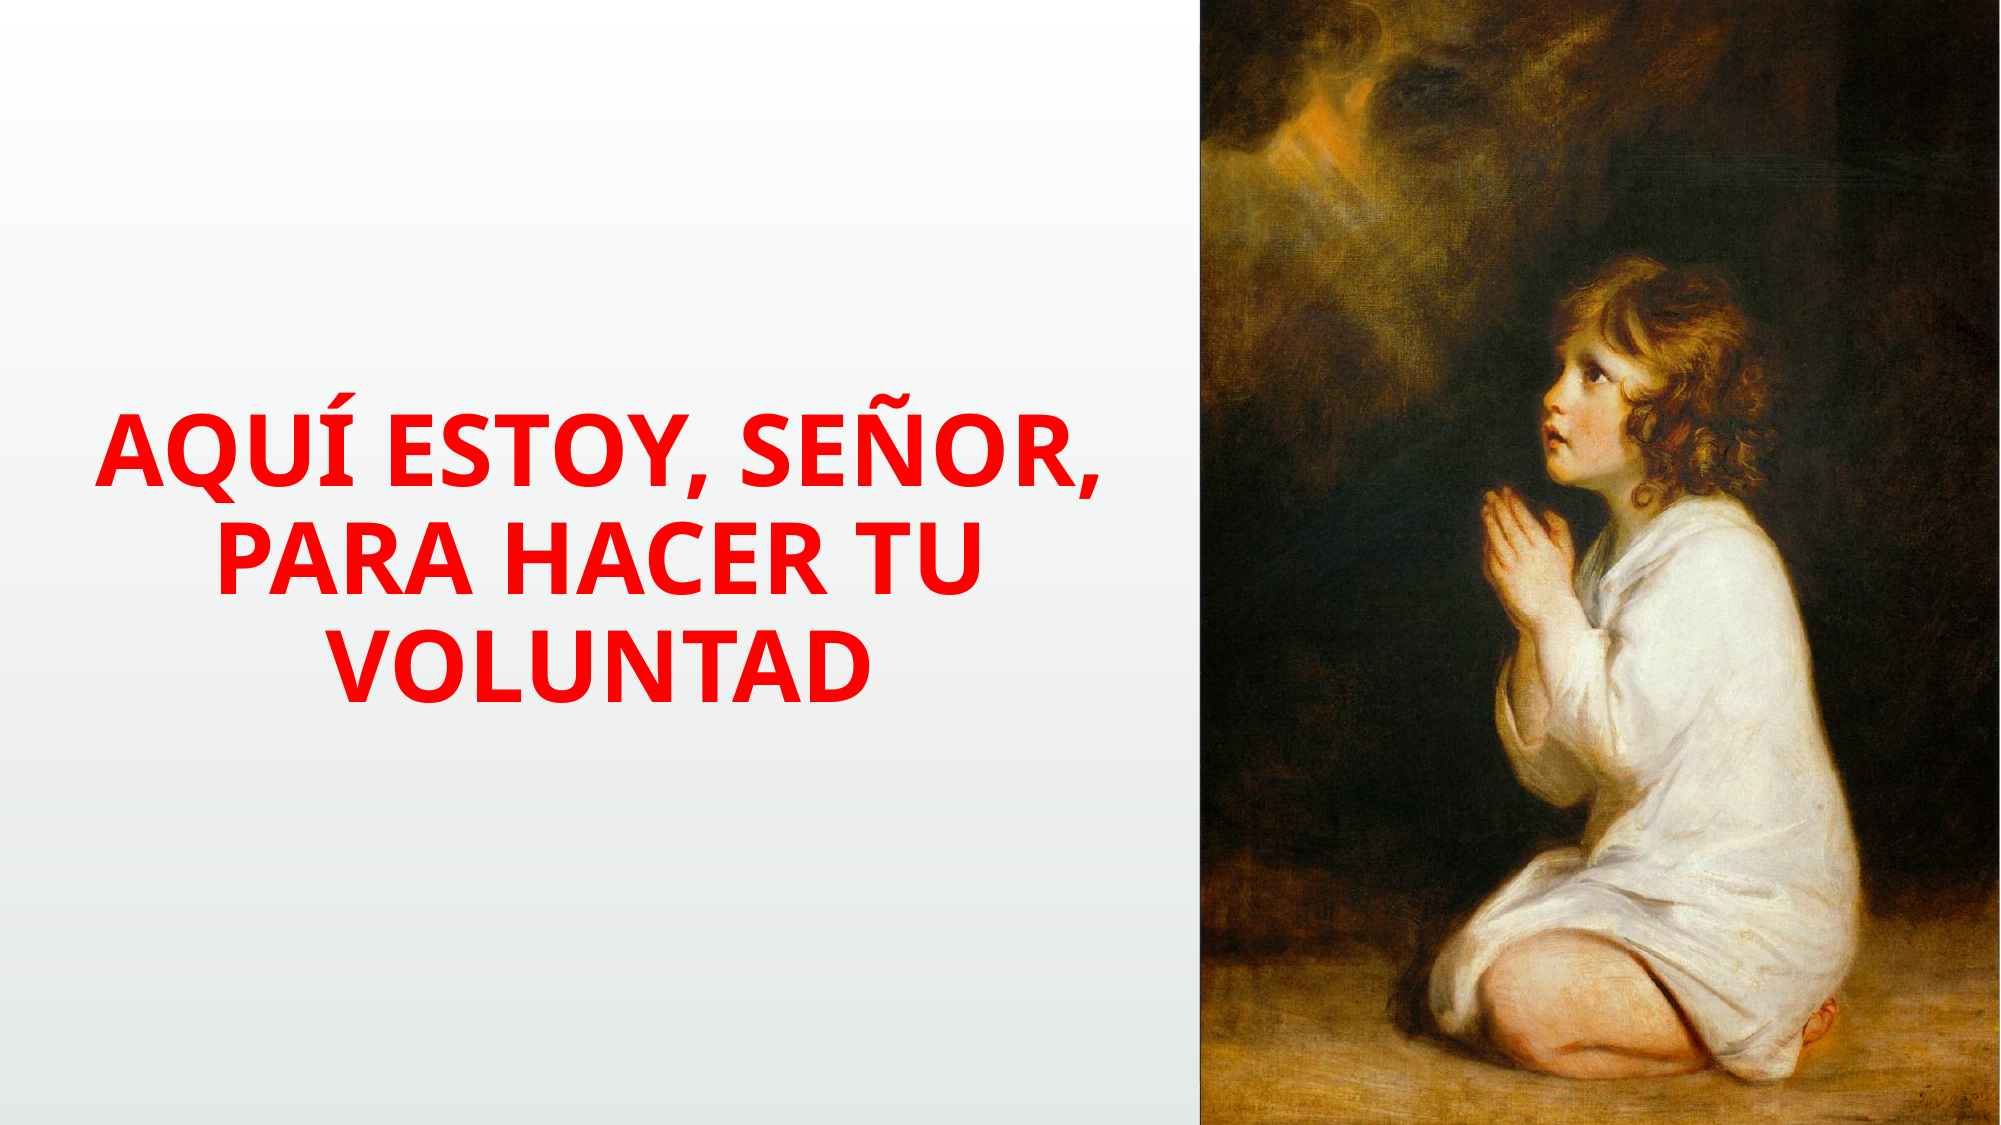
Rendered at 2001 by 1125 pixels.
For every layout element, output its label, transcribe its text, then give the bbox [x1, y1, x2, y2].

title AQUÍ ESTOY, SEÑOR, PARA HACER TU VOLUNTAD [0, 0, 1200, 1125]
picture [1200, 0, 2000, 1125]
